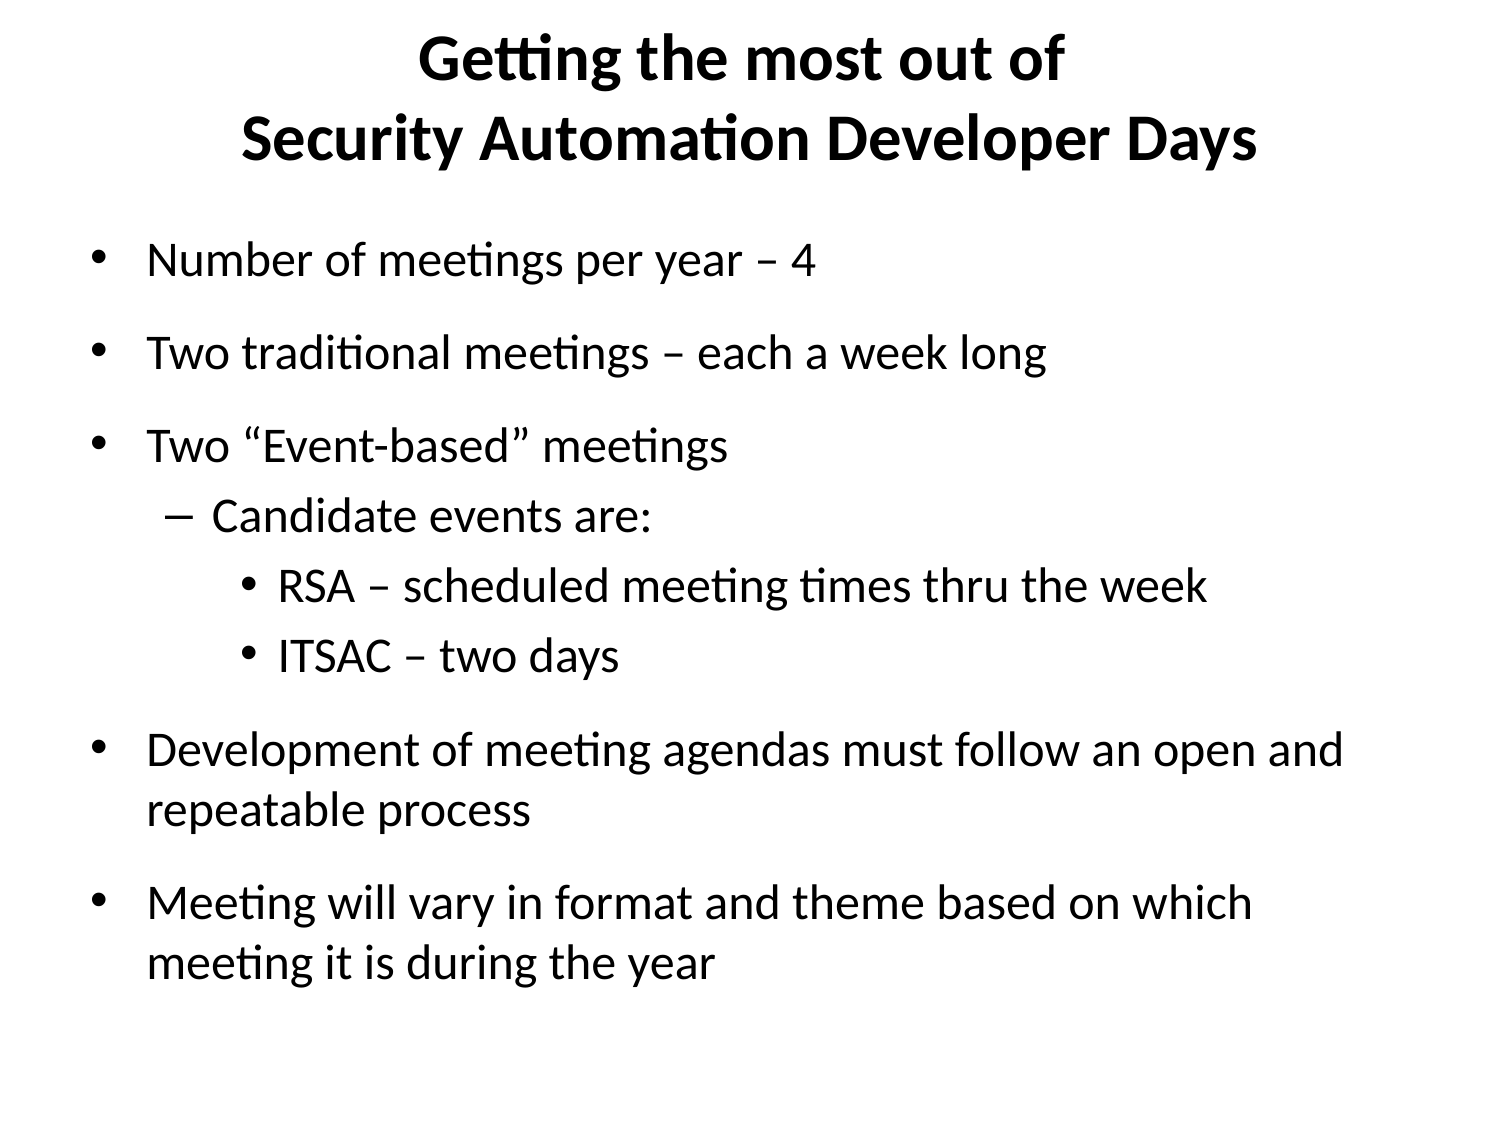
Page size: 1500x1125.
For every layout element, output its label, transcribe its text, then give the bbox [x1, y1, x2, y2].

title Getting the most out of Security Automation Developer Days [75, 32, 1425, 155]
list Number of meetings per year – 4 Two traditional meetings – each a week long Two “Event-based” meetings Candidate events are: RSA – scheduled meeting times thru the week ITSAC – two days Development of meeting agendas must follow an open and repeatable process Meeting will vary in format and theme based on which meeting it is during the year [75, 218, 1425, 1107]
